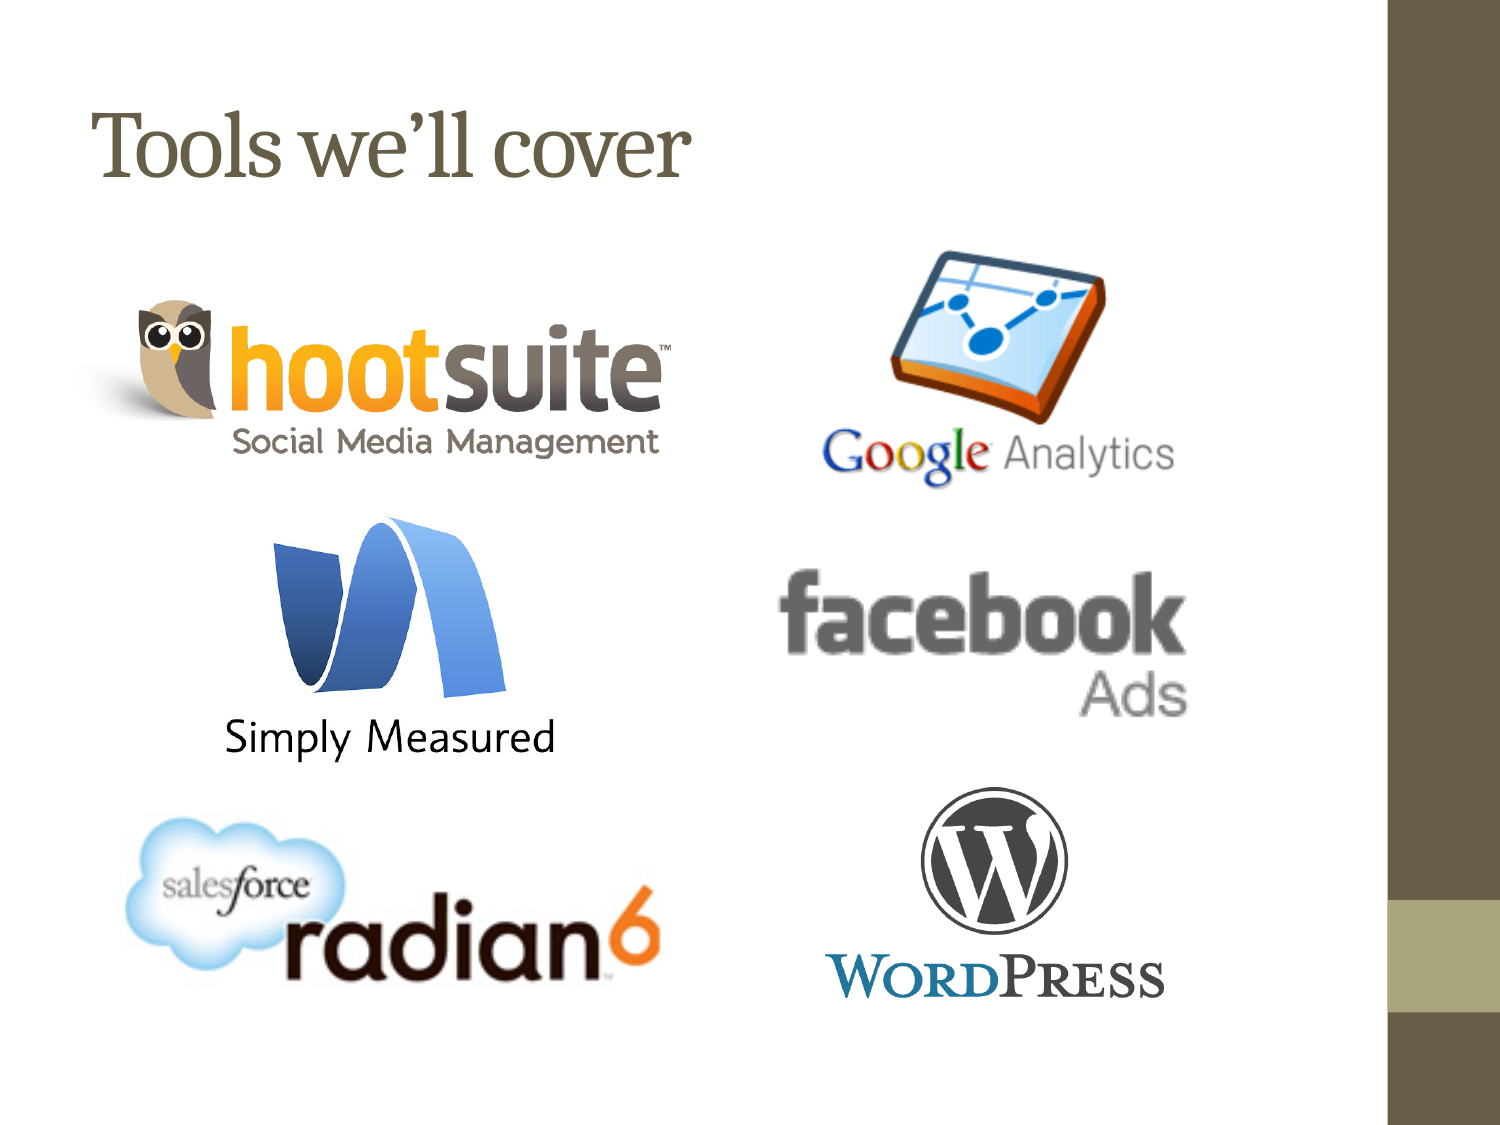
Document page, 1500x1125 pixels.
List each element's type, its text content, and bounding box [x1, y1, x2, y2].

picture [599, 161, 1401, 768]
title Tools we’ll cover [75, 45, 1325, 233]
picture [49, 299, 672, 1116]
picture [824, 786, 1165, 999]
